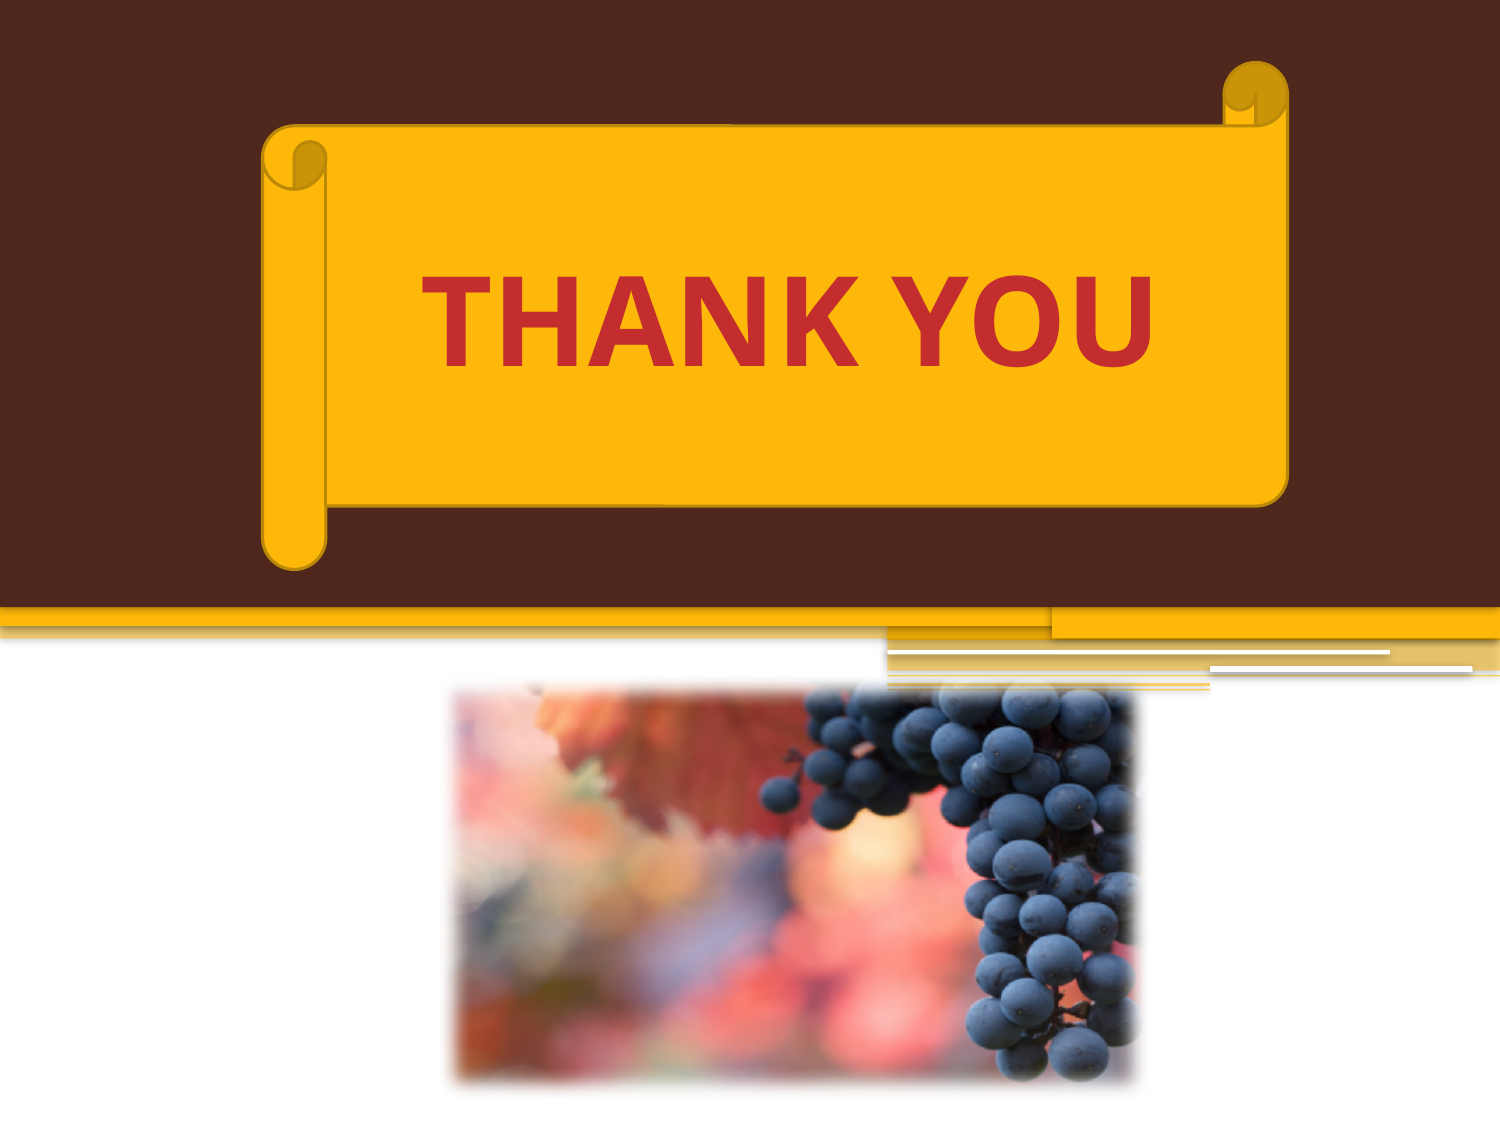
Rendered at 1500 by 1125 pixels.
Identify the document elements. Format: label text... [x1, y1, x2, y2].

picture [437, 674, 1151, 1101]
text_box THANK YOU [260, 60, 1290, 572]
